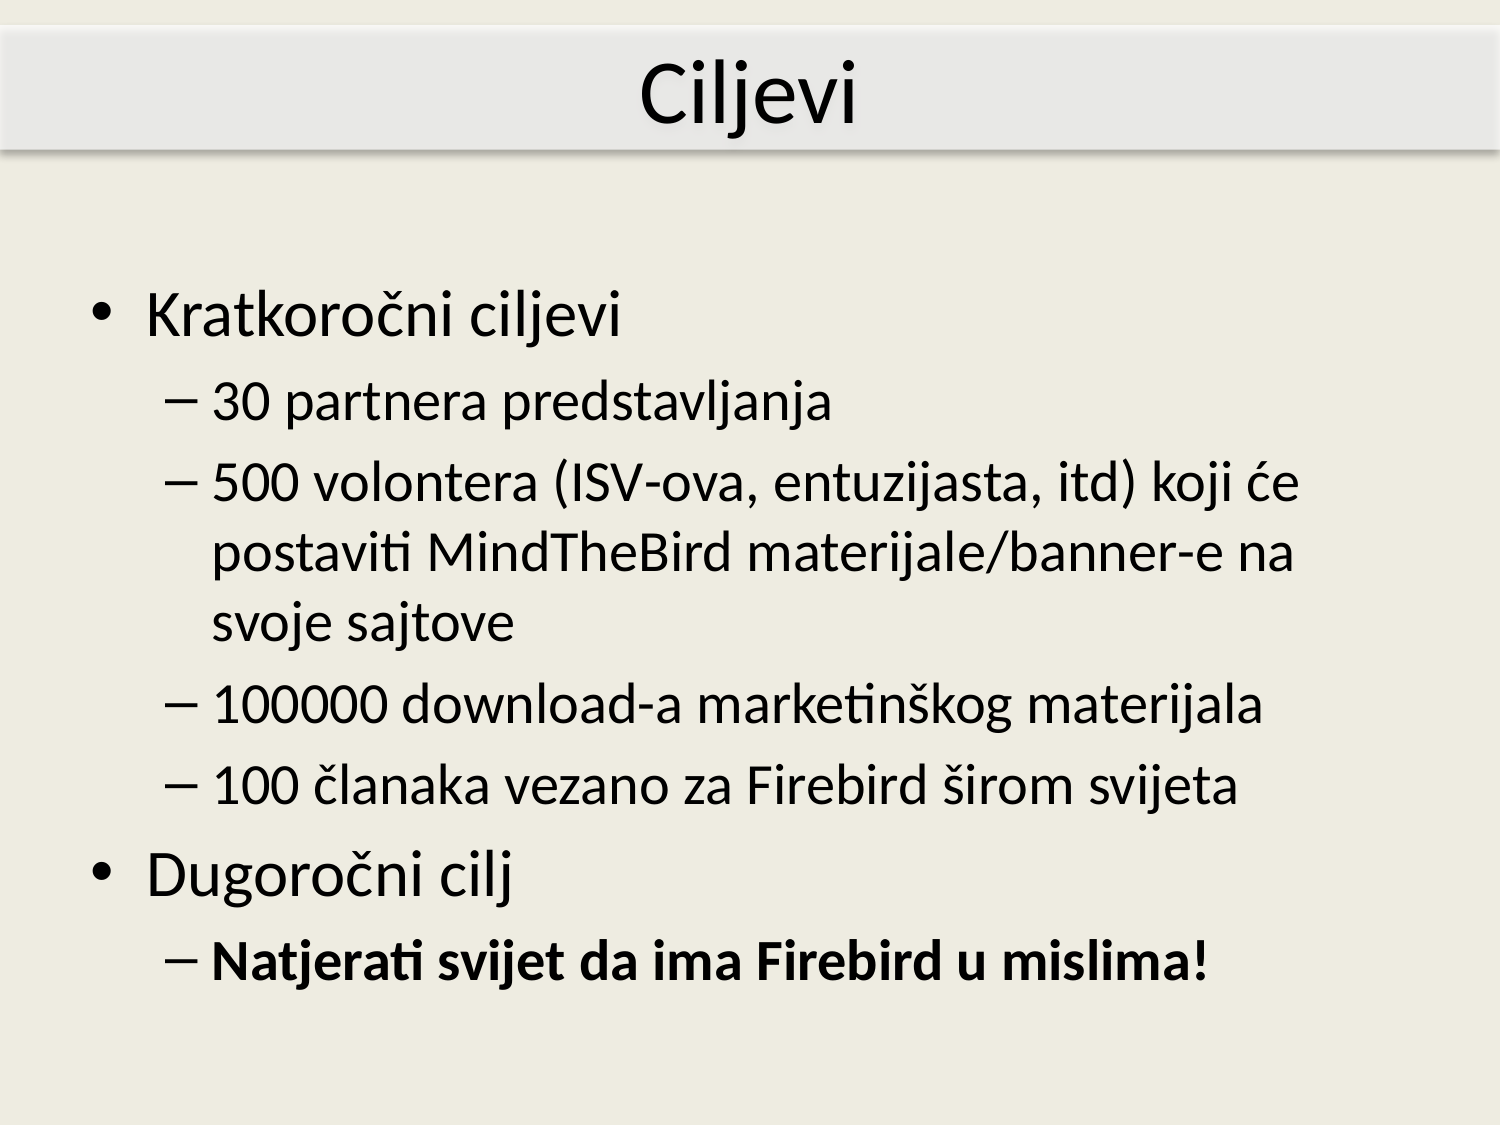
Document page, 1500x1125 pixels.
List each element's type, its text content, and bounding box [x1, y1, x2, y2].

list Kratkoročni ciljevi 30 partnera predstavljanja 500 volontera (ISV-ova, entuzijasta, itd) koji će postaviti MindTheBird materijale/banner-e na svoje sajtove 100000 download-a marketinškog materijala 100 članaka vezano za Firebird širom svijeta Dugoročni cilj Natjerati svijet da ima Firebird u mislima! [74, 262, 1426, 1006]
text_box Ciljevi [0, 24, 1500, 150]
